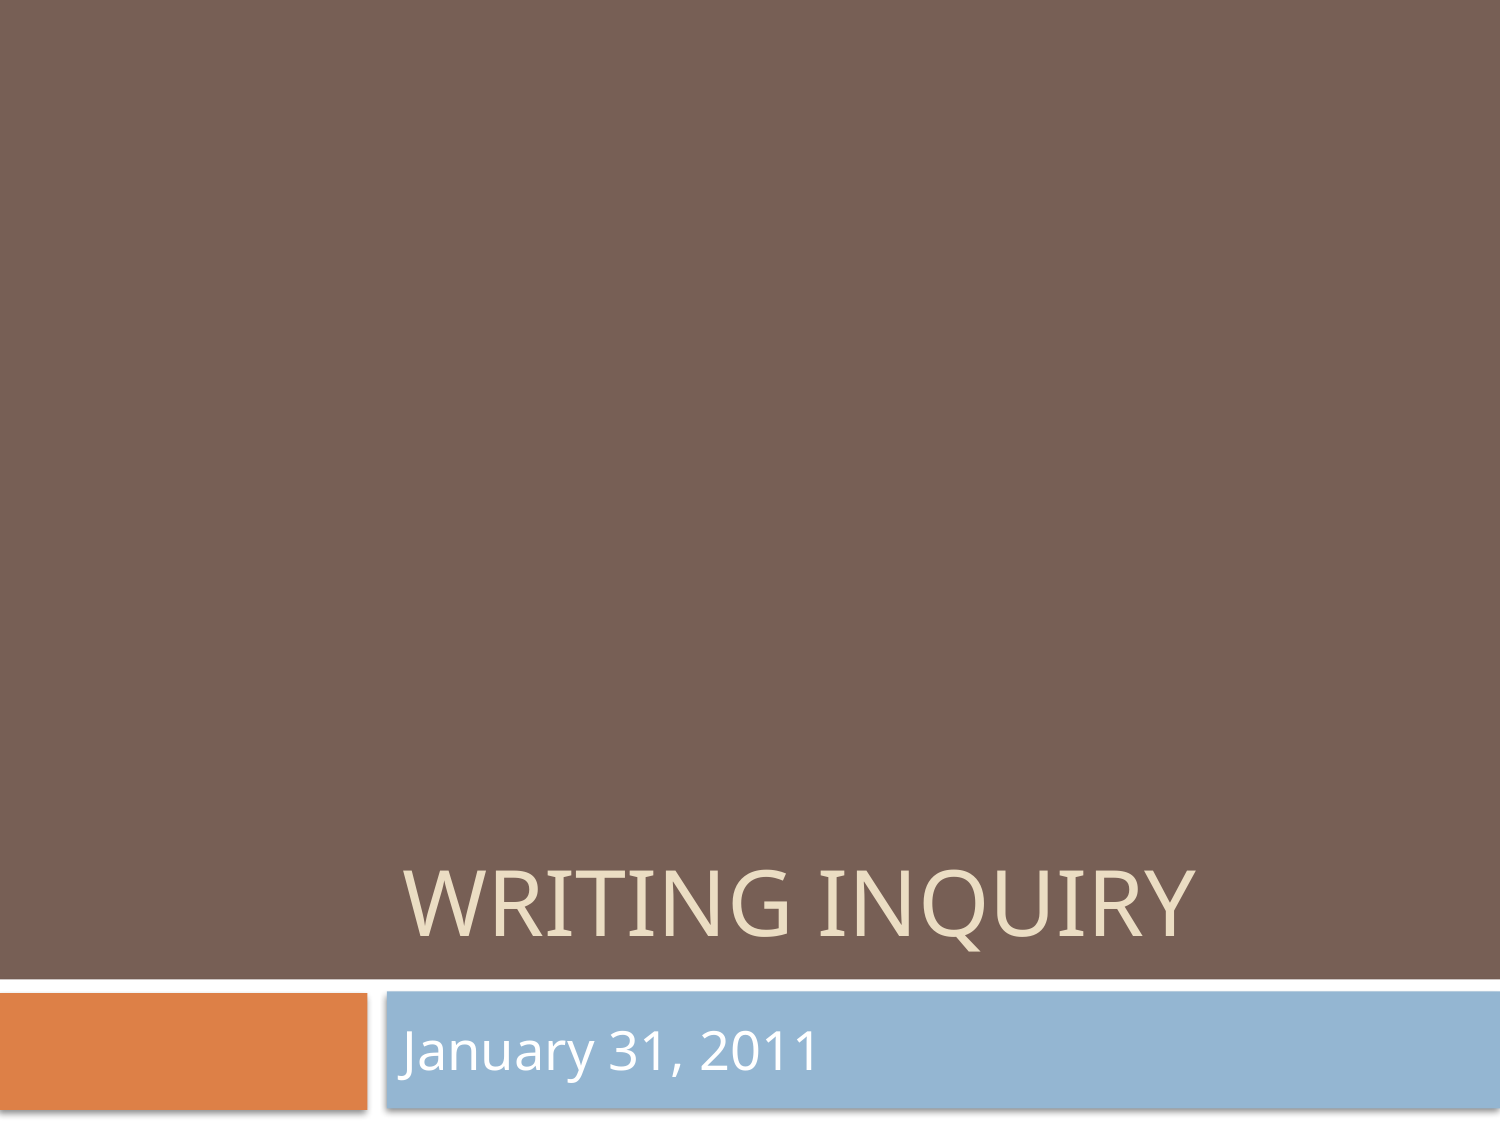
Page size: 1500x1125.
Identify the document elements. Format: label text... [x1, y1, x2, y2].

subtitle January 31, 2011 [387, 992, 1488, 1105]
title Writing Inquiry [387, 662, 1450, 963]
